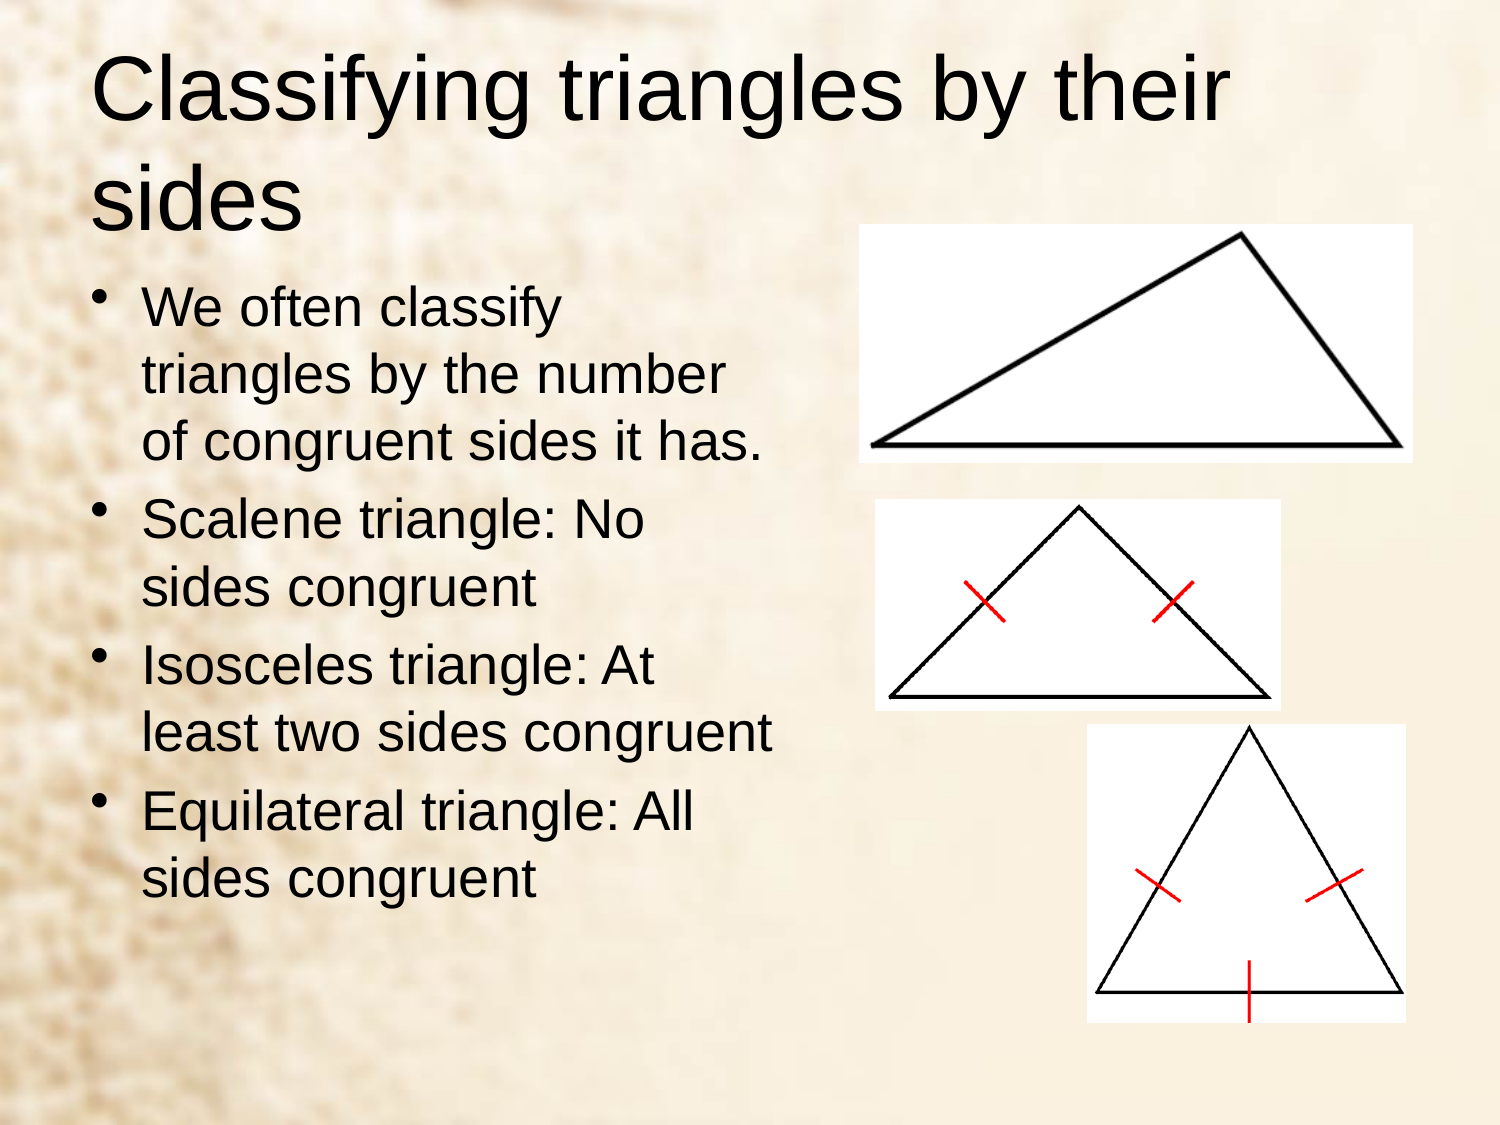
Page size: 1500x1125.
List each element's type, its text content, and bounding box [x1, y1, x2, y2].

picture [0, 0, 1500, 1125]
title Classifying triangles by their sides [74, 44, 1426, 233]
list We often classify triangles by the number of congruent sides it has. Scalene triangle: No sides congruent Isosceles triangle: At least two sides congruent Equilateral triangle: All sides congruent [74, 262, 801, 1013]
